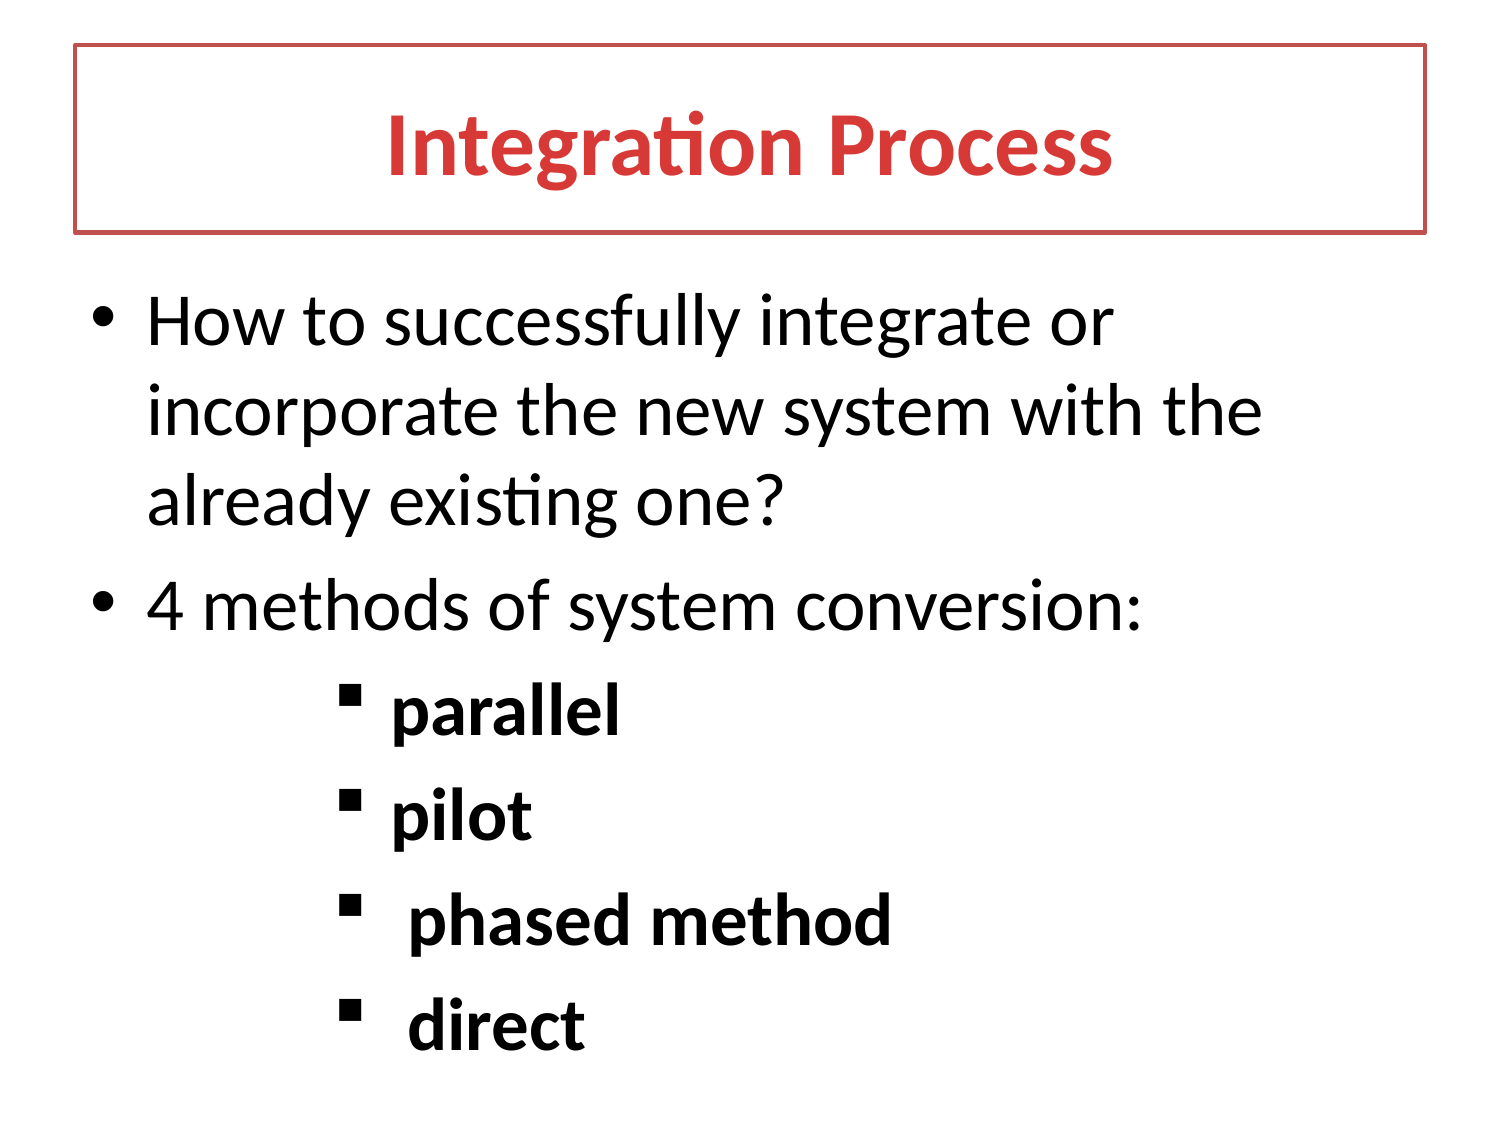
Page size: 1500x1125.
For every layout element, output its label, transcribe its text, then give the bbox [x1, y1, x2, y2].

title Integration Process [73, 43, 1427, 235]
list How to successfully integrate or incorporate the new system with the already existing one? 4 methods of system conversion: parallel pilot phased method direct [75, 262, 1425, 1075]
